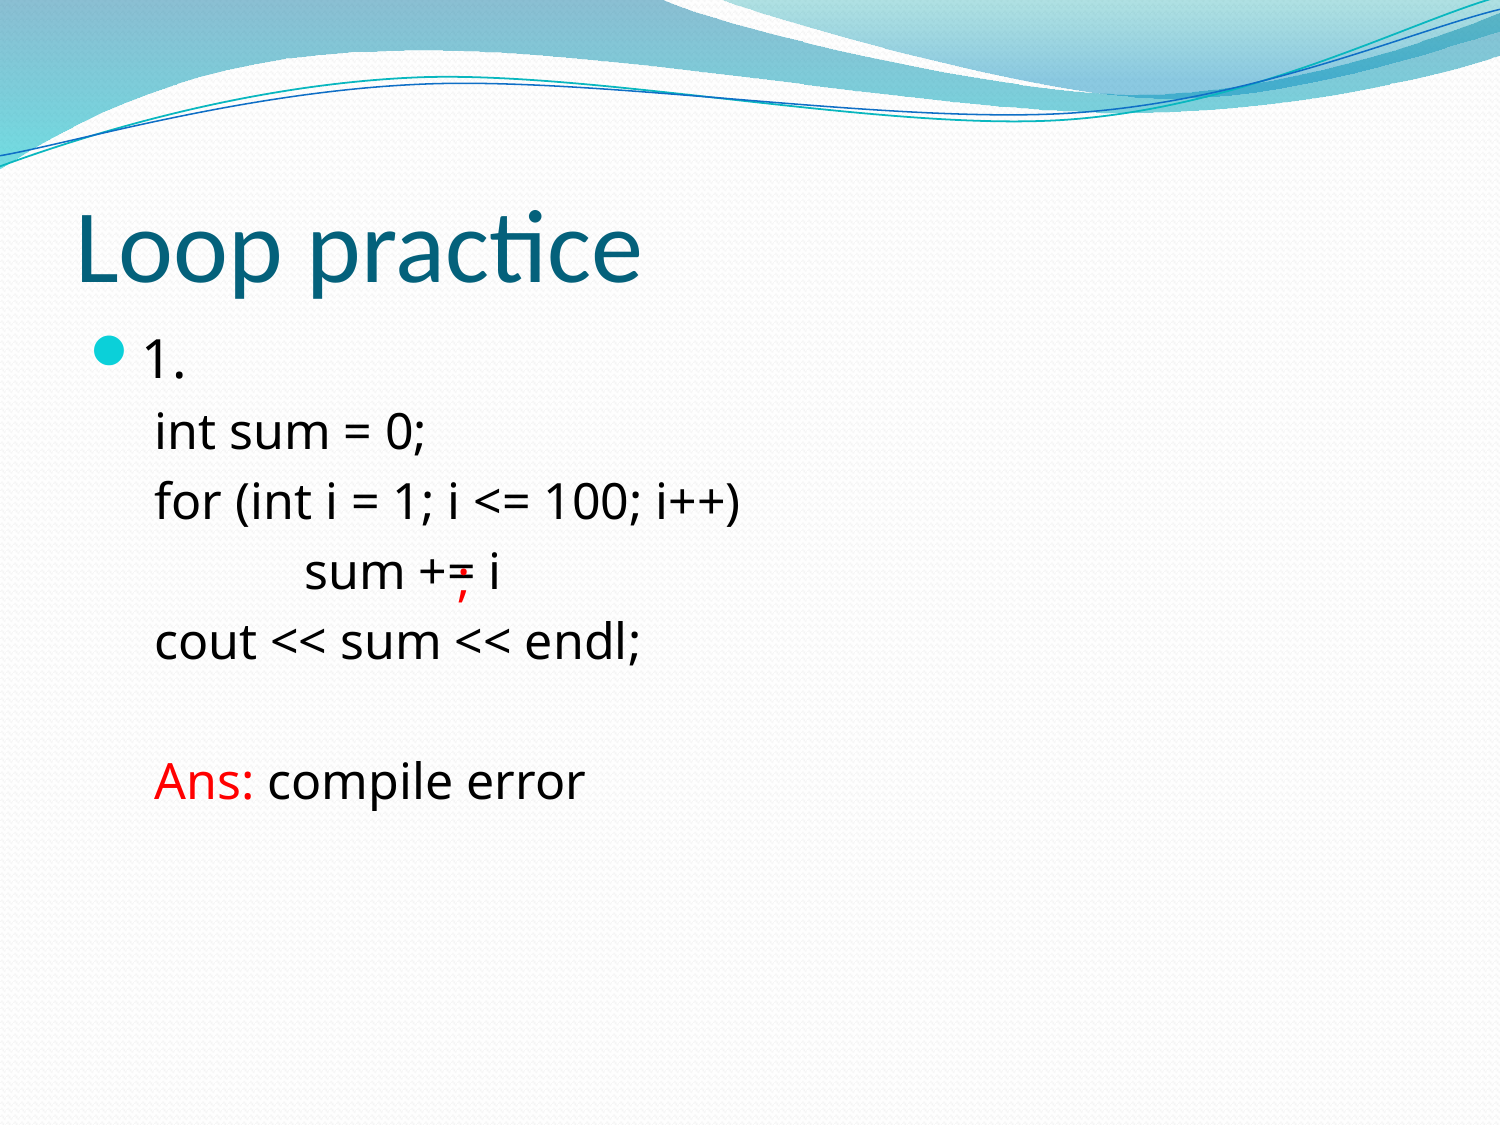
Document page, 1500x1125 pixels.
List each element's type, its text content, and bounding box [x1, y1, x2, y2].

list 1. int sum = 0; for (int i = 1; i <= 100; i++) sum += i cout << sum << endl; Ans: compile error [75, 317, 1425, 1038]
text_box ; [442, 538, 502, 614]
title Loop practice [75, 115, 1425, 303]
